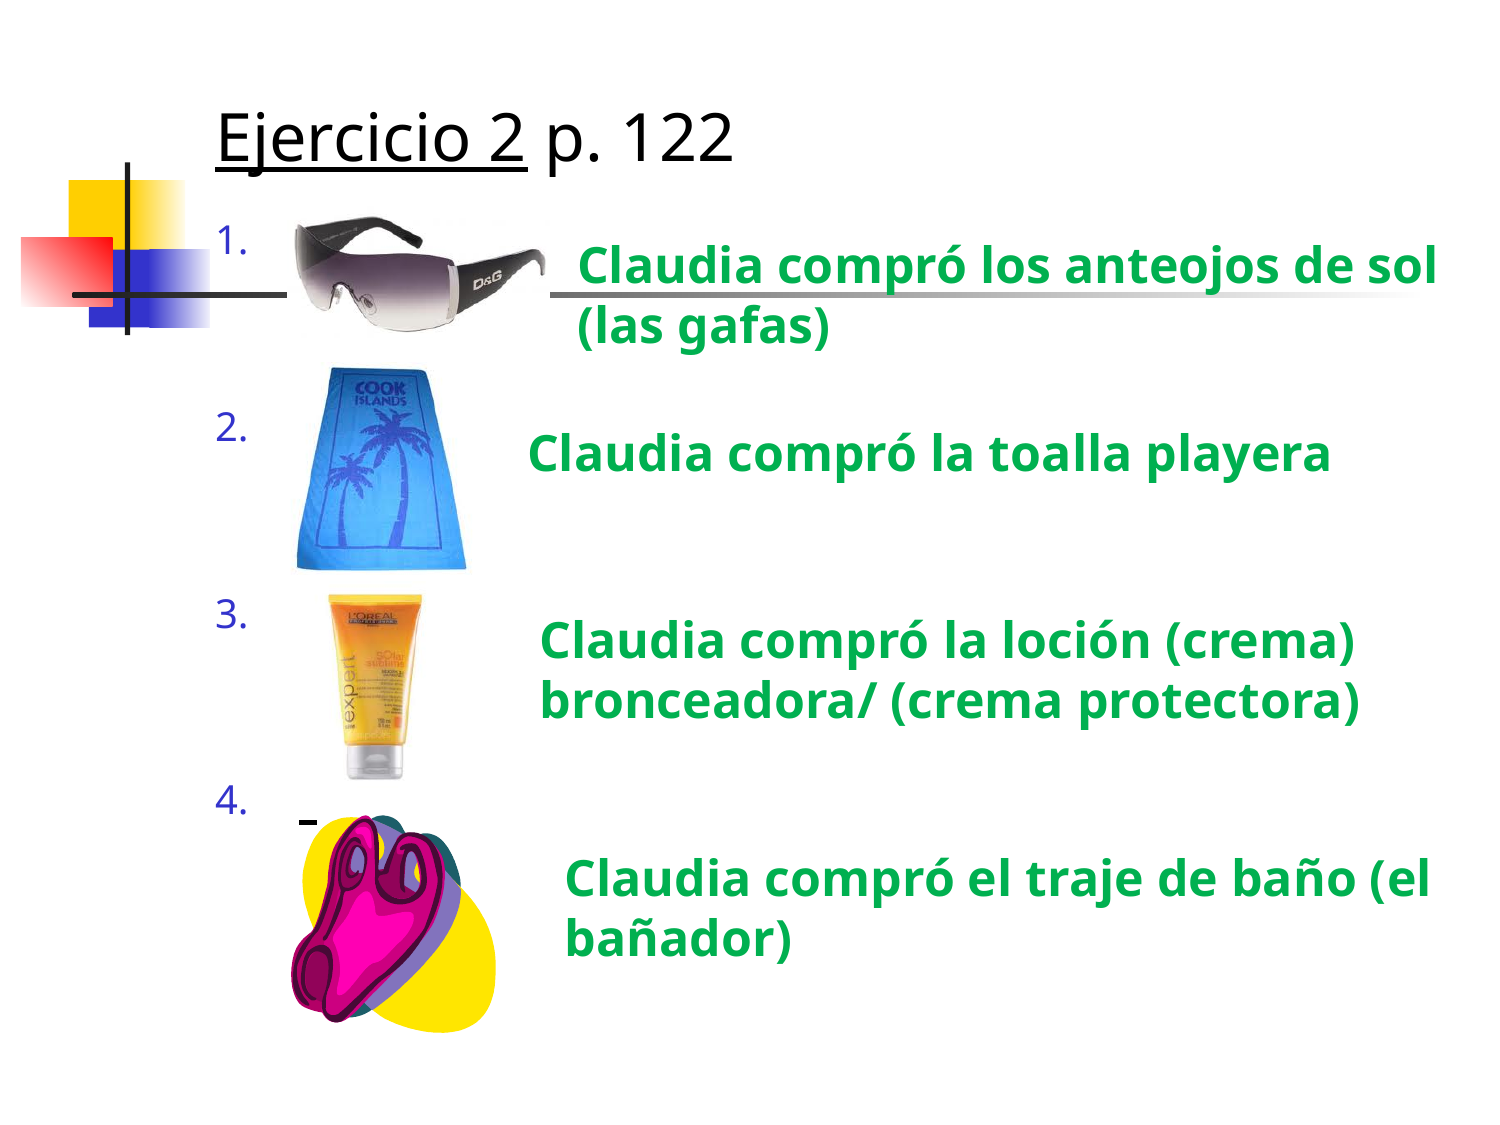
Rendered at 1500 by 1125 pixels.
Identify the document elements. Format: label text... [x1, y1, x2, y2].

text_box Claudia compró los anteojos de sol (las gafas) [562, 226, 1488, 361]
picture [274, 362, 488, 576]
text_box Claudia compró la toalla playera [512, 413, 1438, 489]
list Ejercicio 2 p. 122 [200, 87, 1475, 1050]
picture [287, 206, 551, 338]
text_box Claudia compró el traje de baño (el bañador) [549, 838, 1475, 974]
picture [289, 812, 499, 1037]
text_box Claudia compró la loción (crema) bronceadora/ (crema protectora) [525, 601, 1450, 736]
picture [287, 580, 460, 792]
